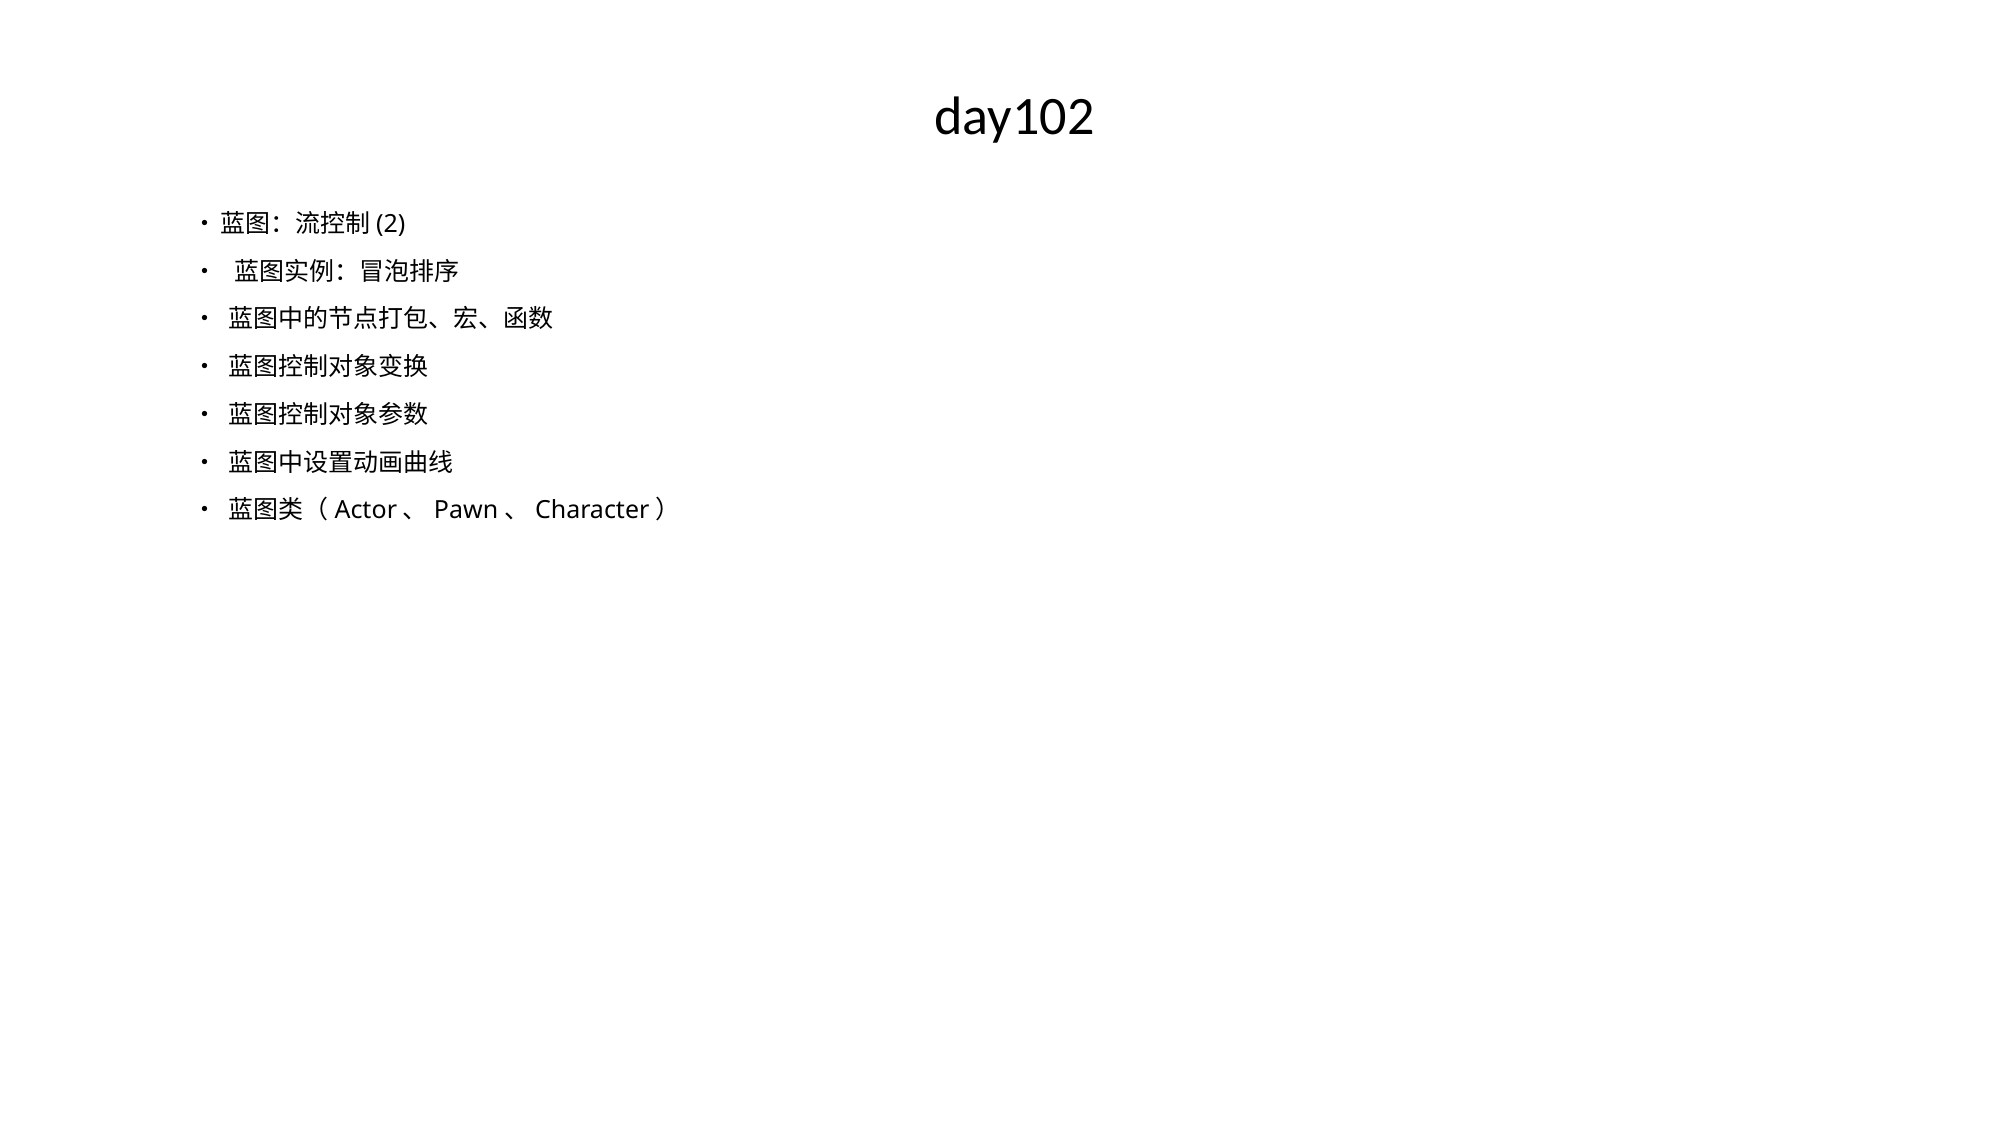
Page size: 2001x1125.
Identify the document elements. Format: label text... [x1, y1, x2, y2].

subtitle • 蓝图：流控制(2) • 蓝图实例：冒泡排序 • 蓝图中的节点打包、宏、函数 • 蓝图控制对象变换 • 蓝图控制对象参数 • 蓝图中设置动画曲线 • 蓝图类（Actor、Pawn、Character） [176, 203, 1815, 903]
text_box day102 [543, 42, 1486, 154]
